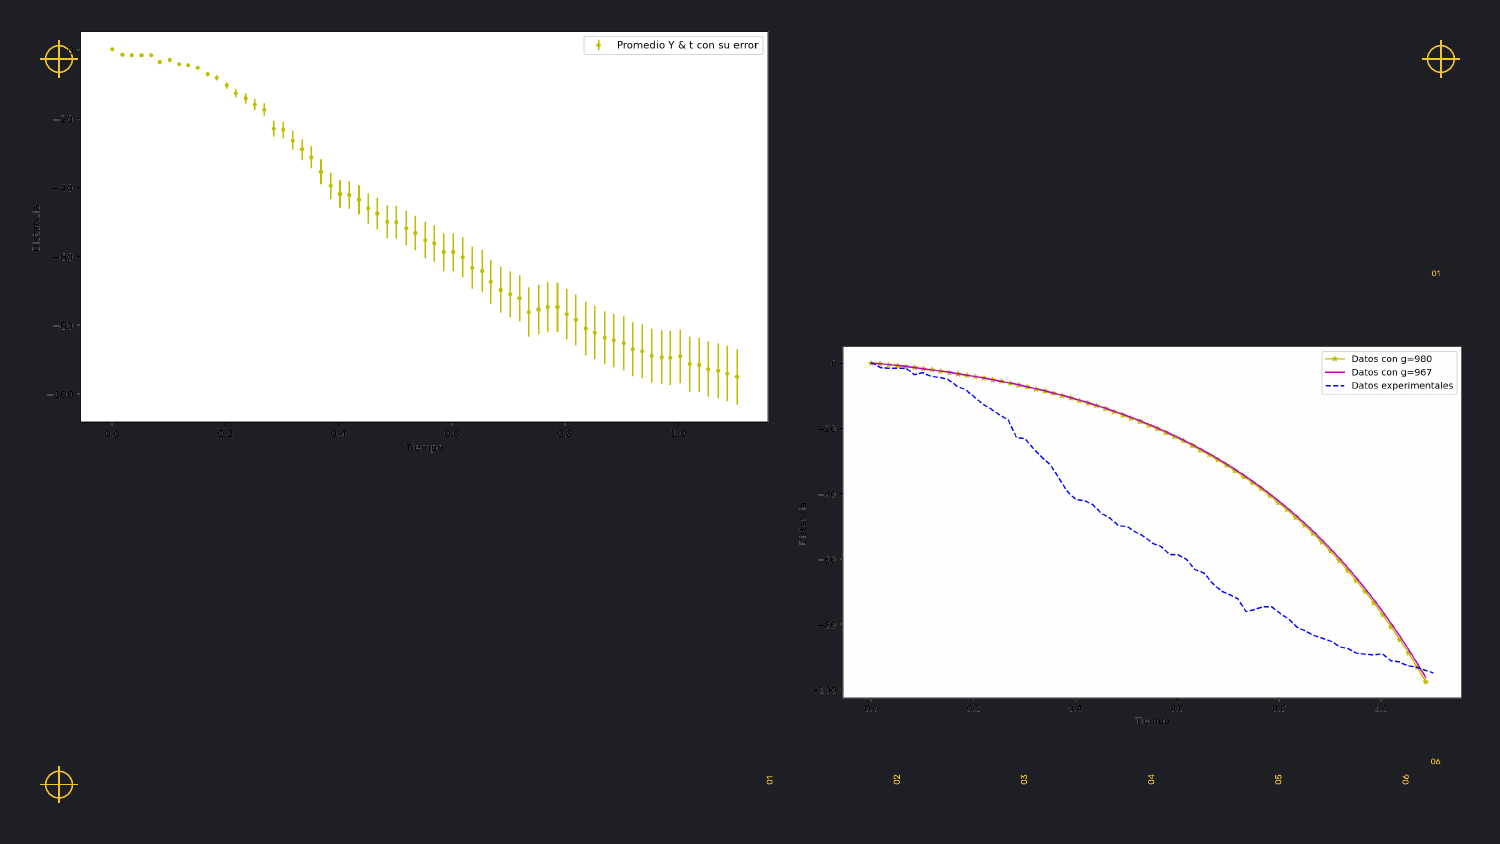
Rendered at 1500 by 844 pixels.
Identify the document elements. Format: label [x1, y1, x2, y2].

picture [24, 24, 776, 460]
picture [792, 340, 1469, 732]
